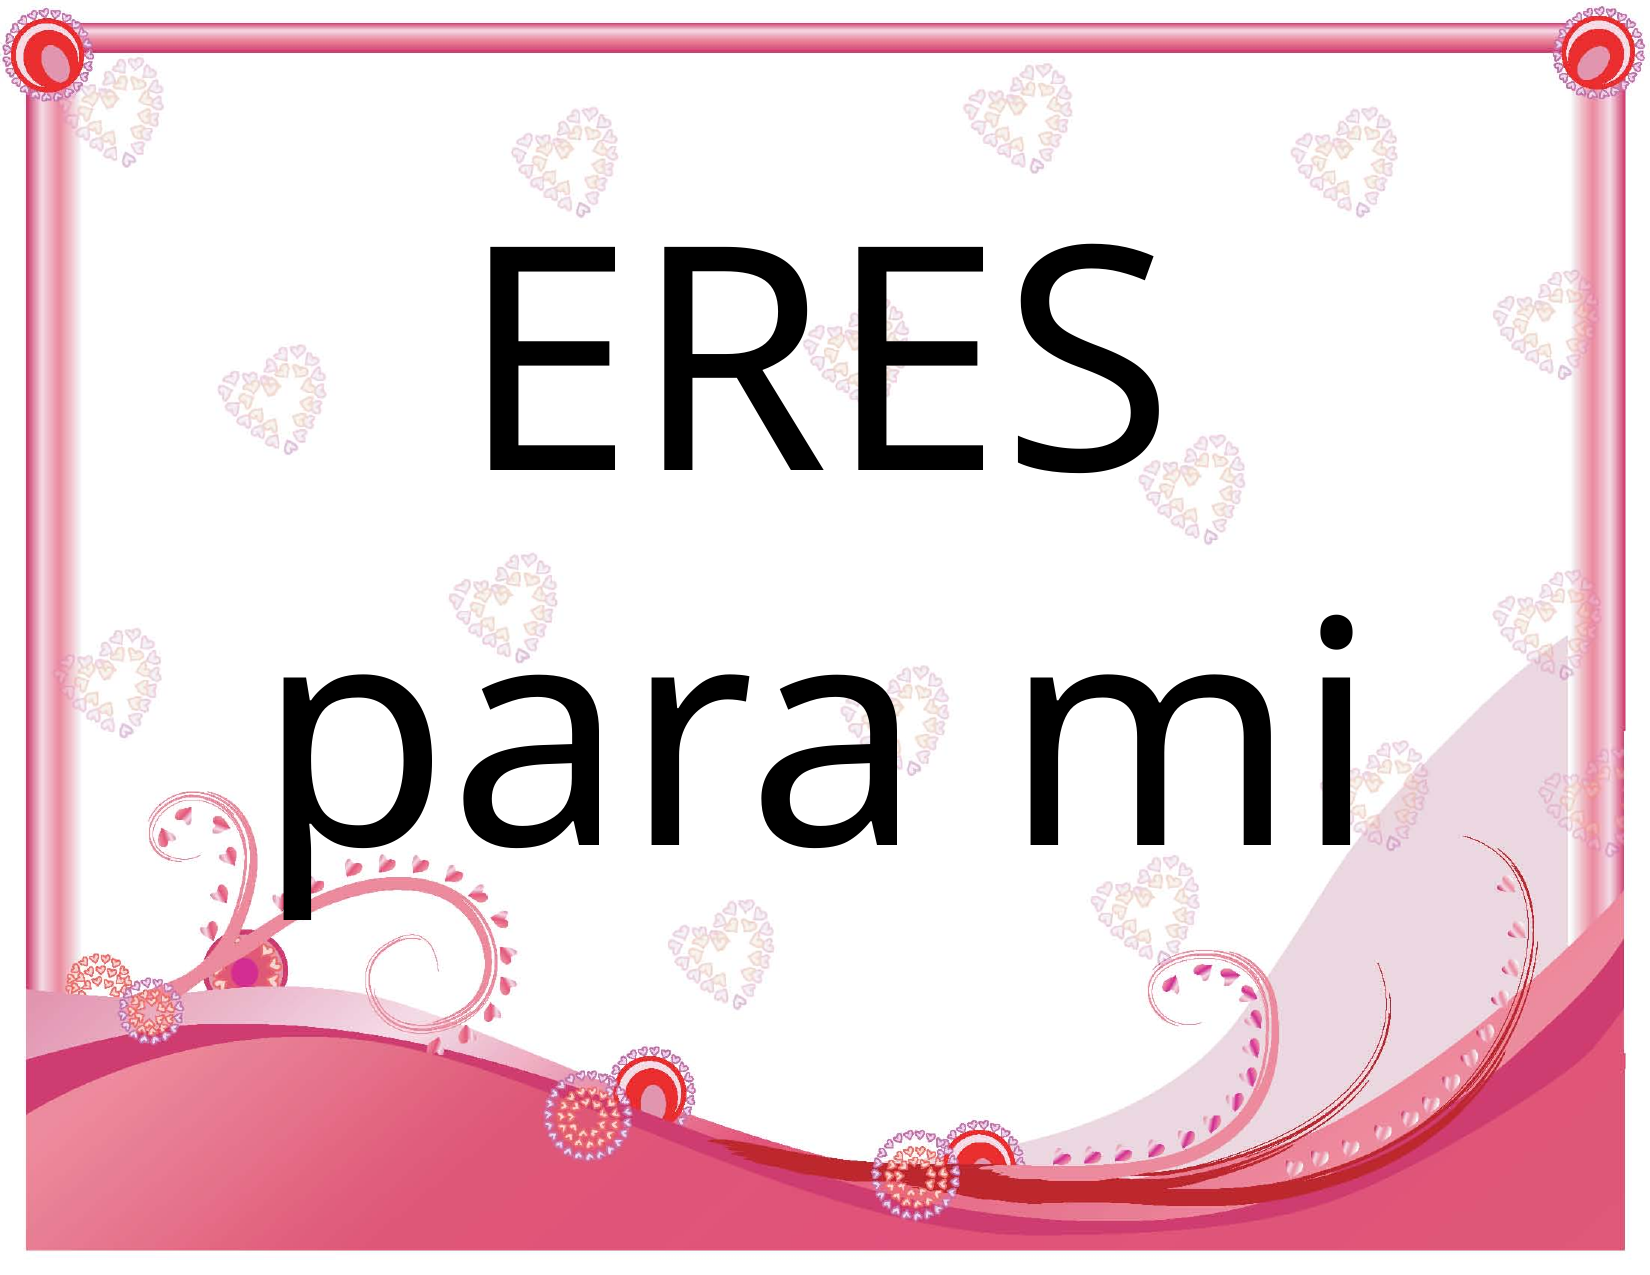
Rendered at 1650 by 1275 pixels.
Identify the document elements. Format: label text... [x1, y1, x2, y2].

title ERES para mi [75, 150, 1560, 915]
picture [0, 0, 1650, 1275]
